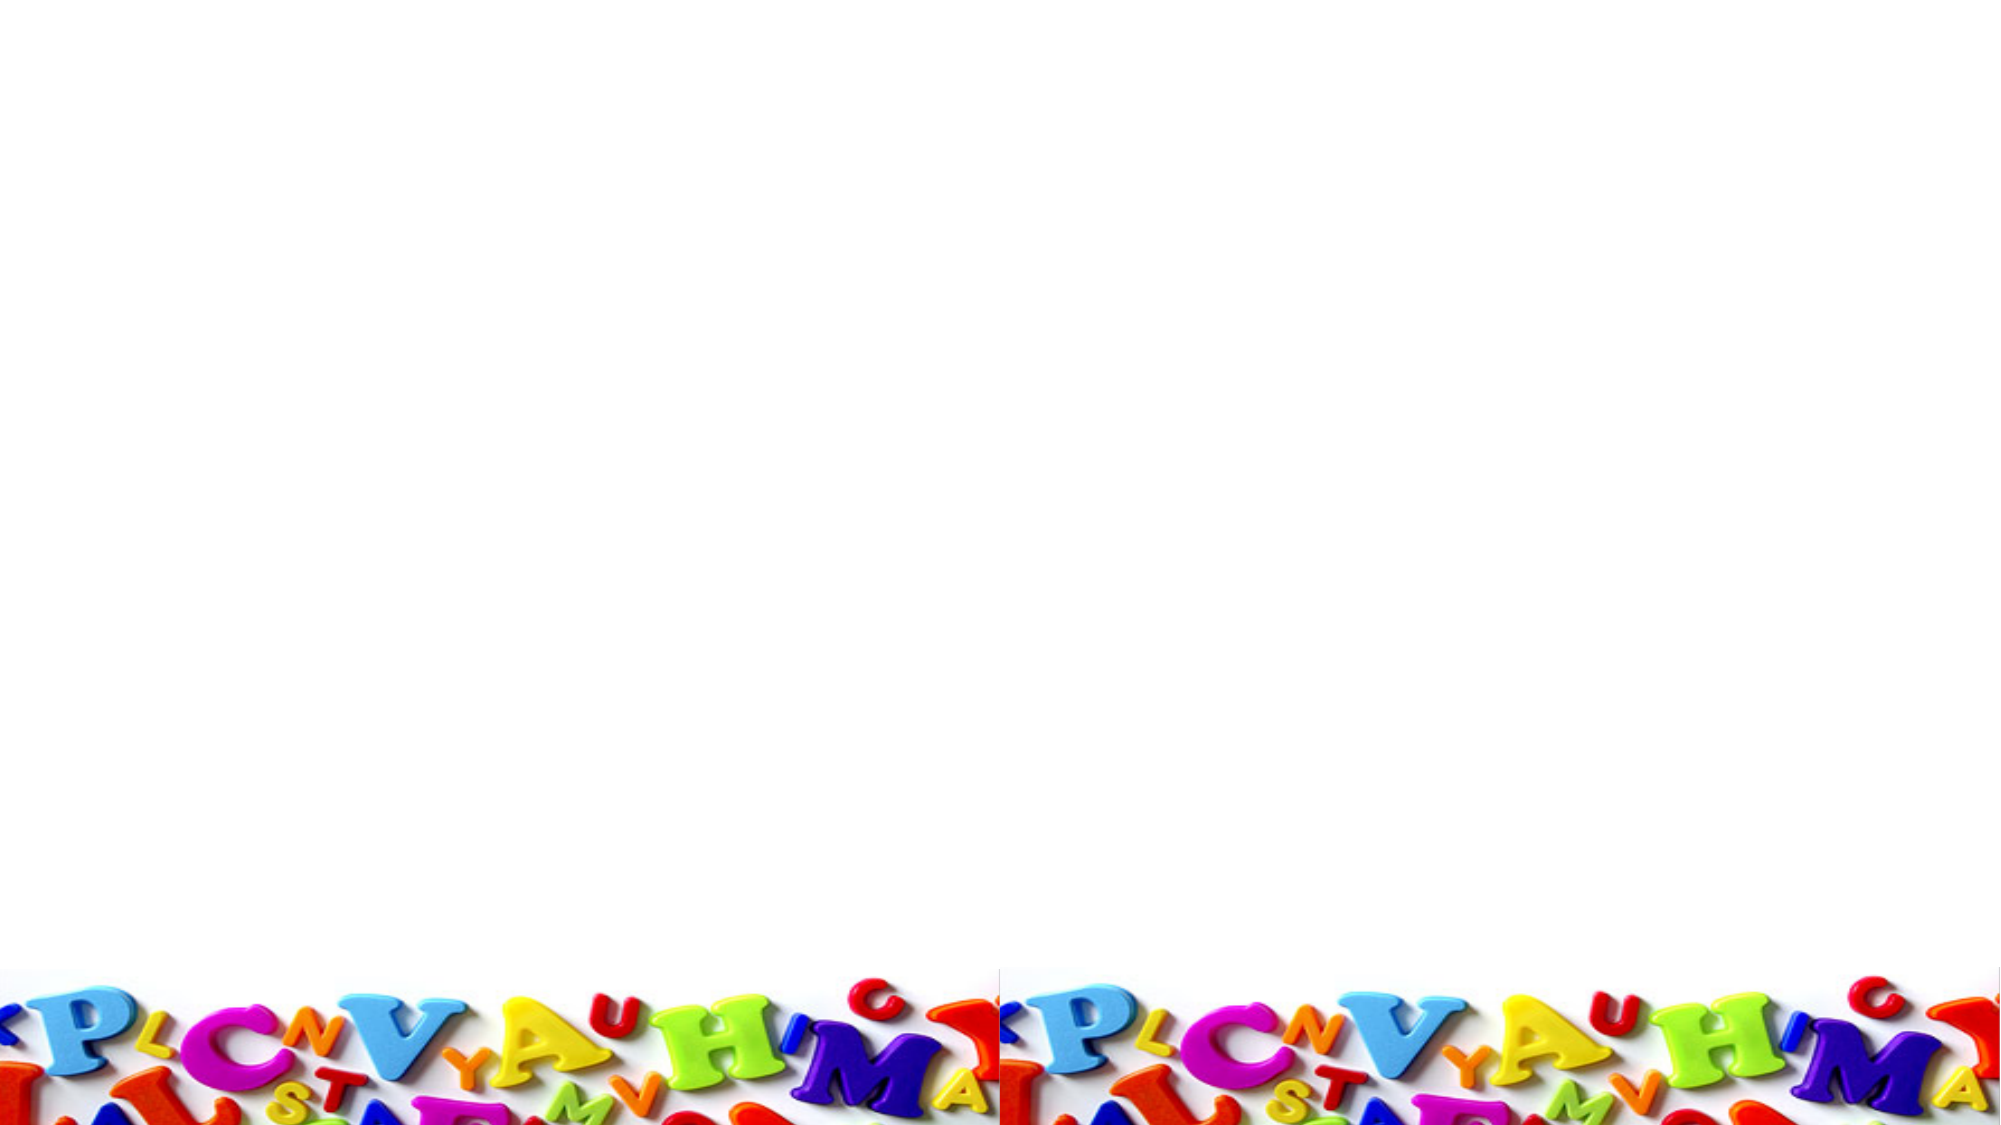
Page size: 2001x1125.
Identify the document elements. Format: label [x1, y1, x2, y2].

text_box [0, 967, 2000, 1125]
